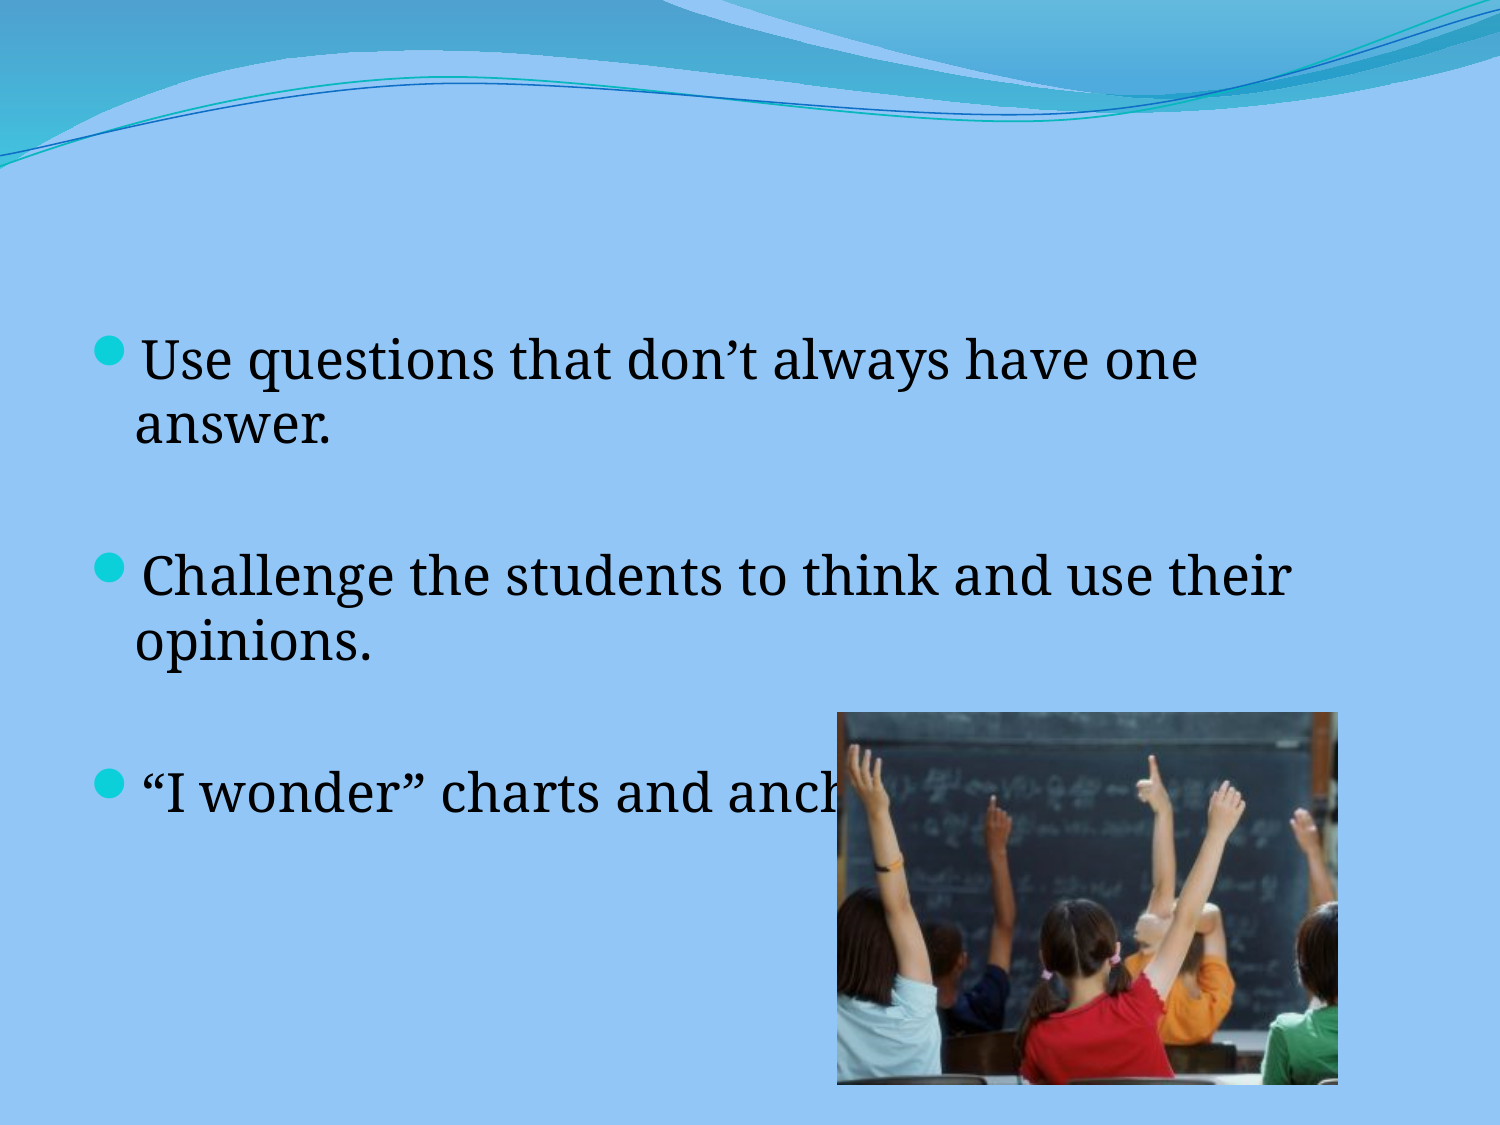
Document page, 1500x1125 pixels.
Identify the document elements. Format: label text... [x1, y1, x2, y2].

picture [837, 712, 1338, 1085]
list Use questions that don’t always have one answer. Challenge the students to think and use their opinions. “I wonder” charts and anchor charts [74, 317, 1426, 1038]
